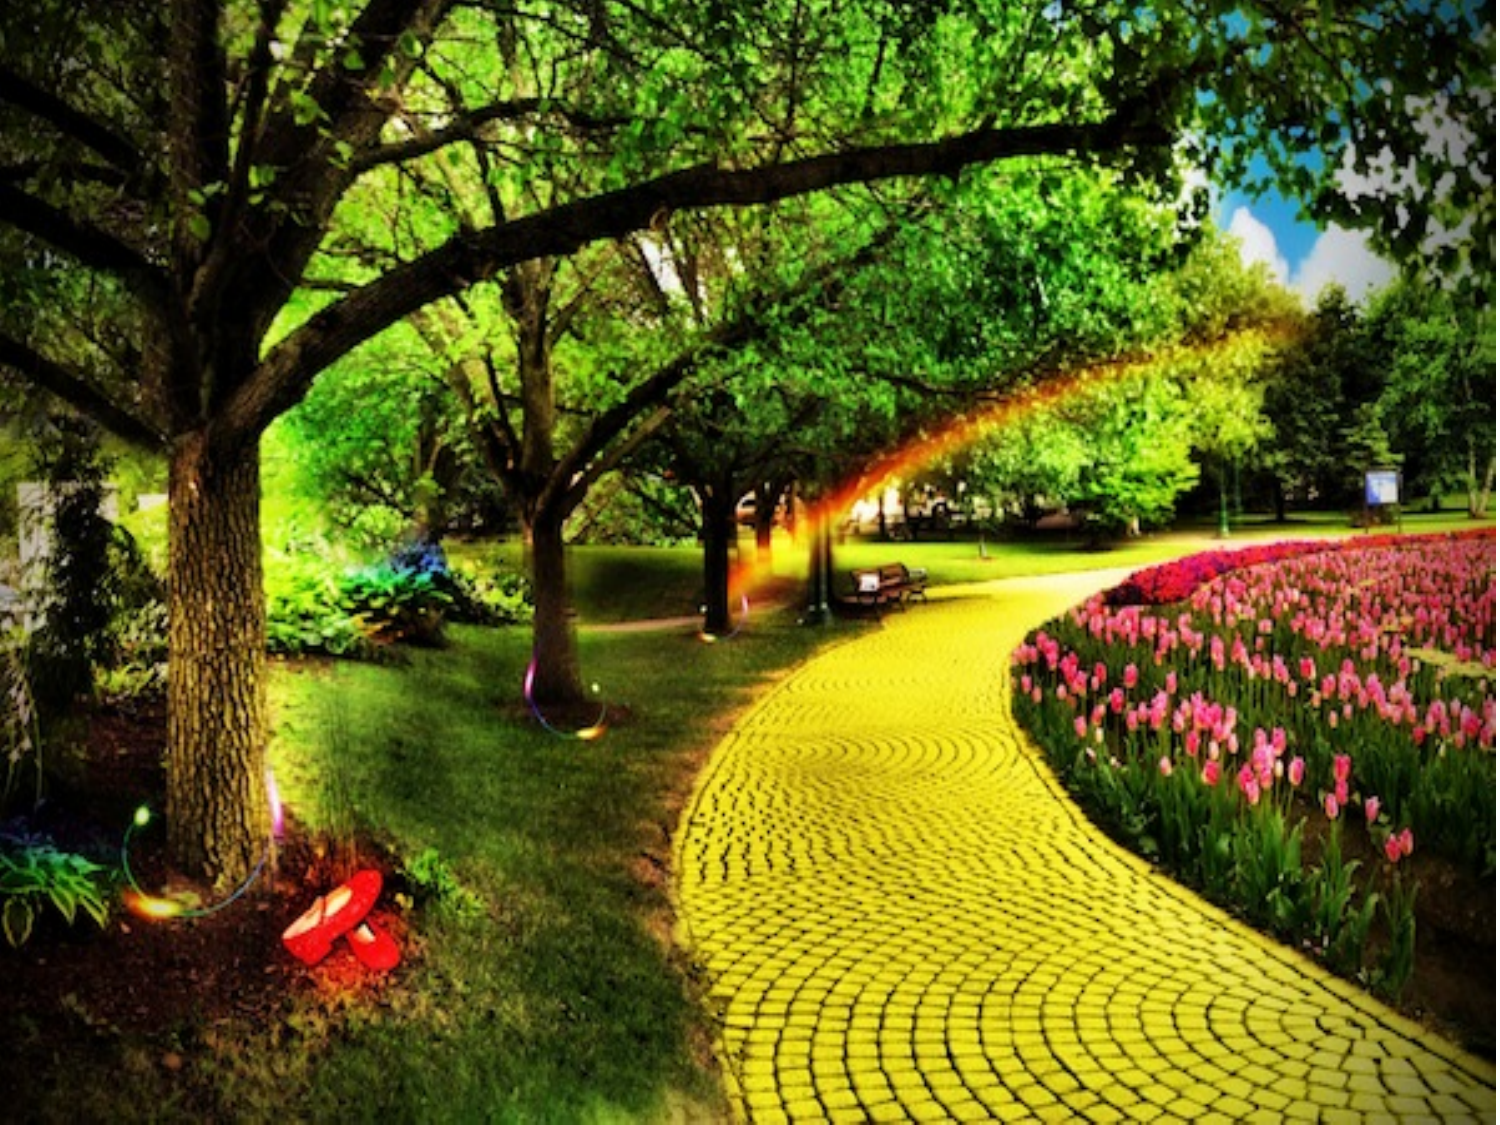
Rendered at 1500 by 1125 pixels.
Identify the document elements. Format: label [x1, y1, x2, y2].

list [0, 0, 1496, 1125]
